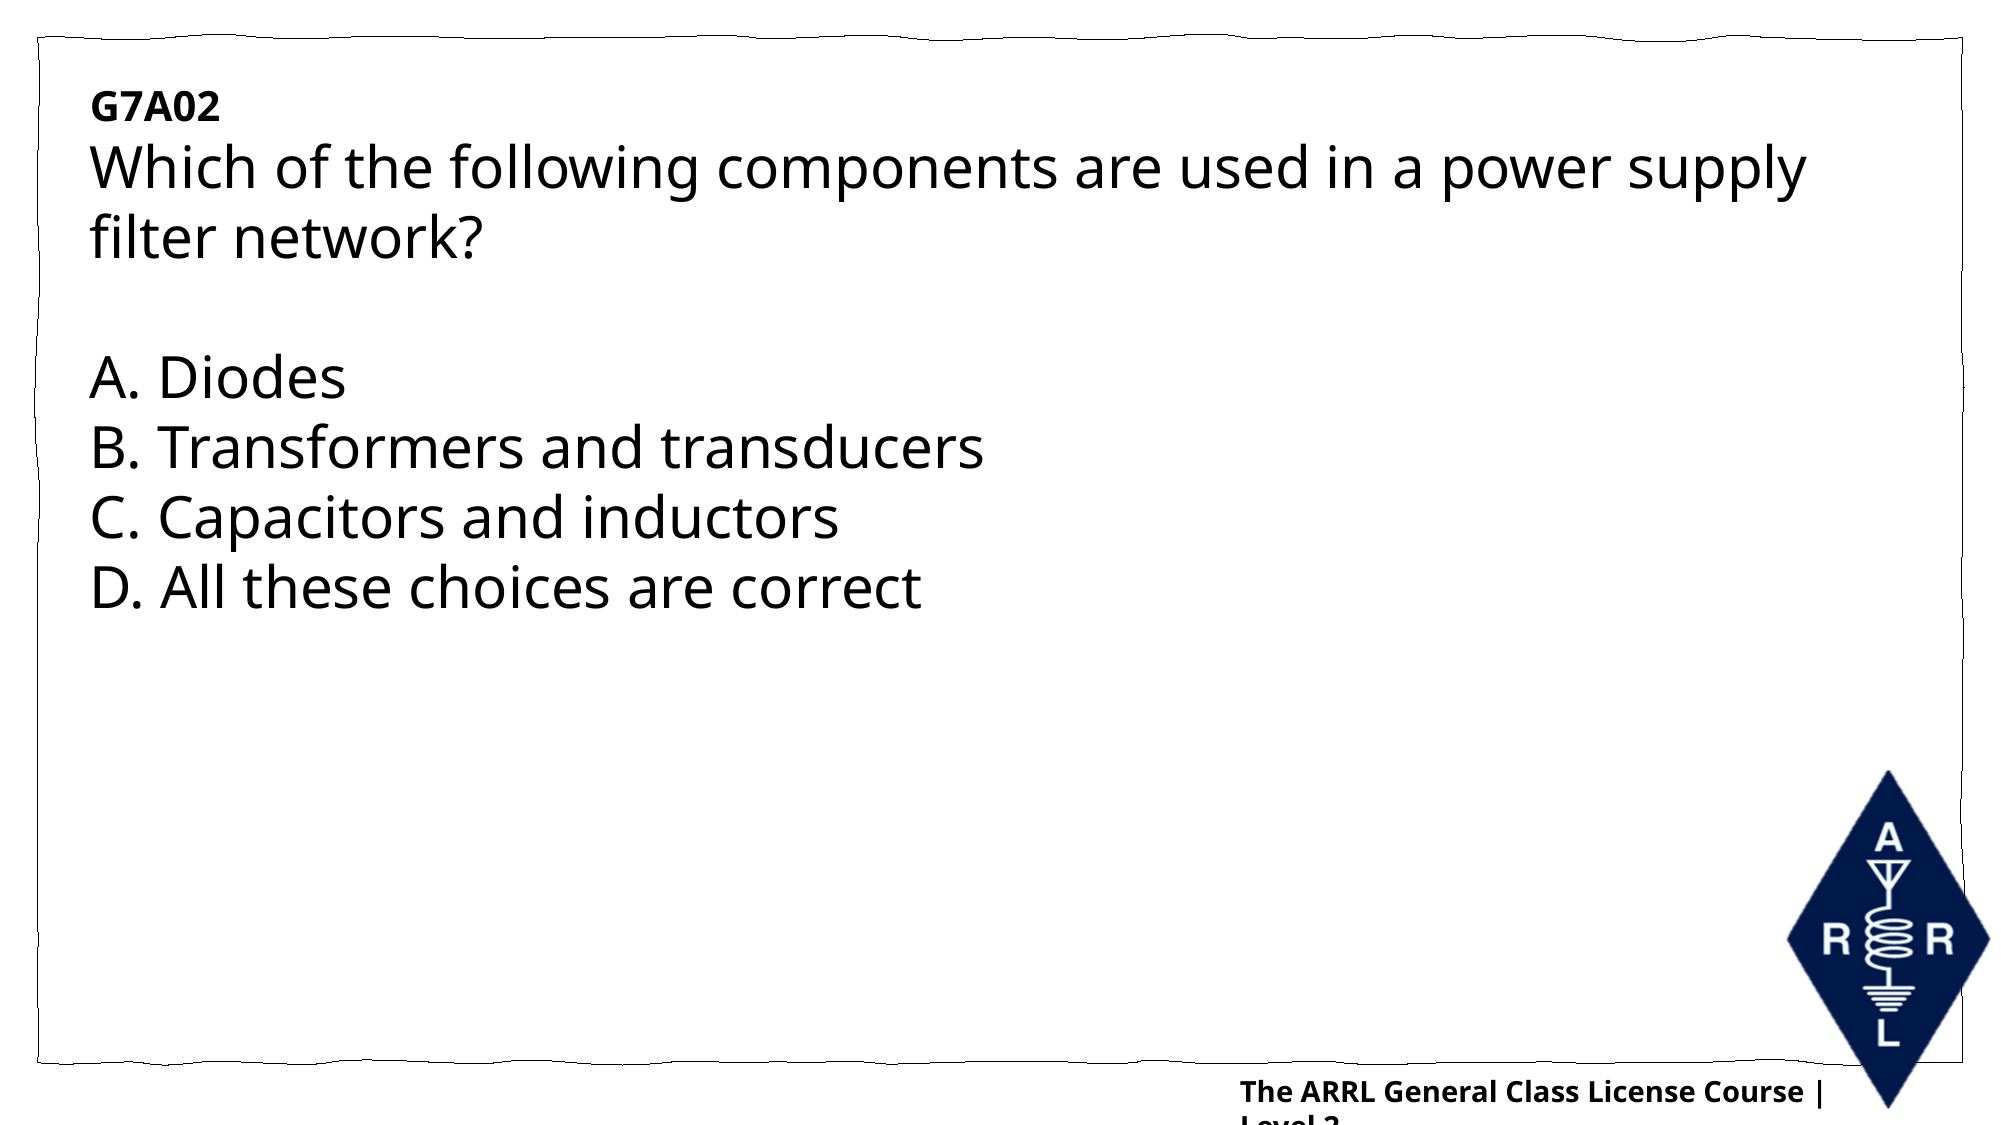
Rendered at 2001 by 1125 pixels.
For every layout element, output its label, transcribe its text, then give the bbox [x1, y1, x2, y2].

picture [1773, 752, 1999, 1125]
text_box G7A02 Which of the following components are used in a power supply filter network? A. Diodes B. Transformers and transducers C. Capacitors and inductors D. All these choices are correct [75, 72, 1850, 628]
